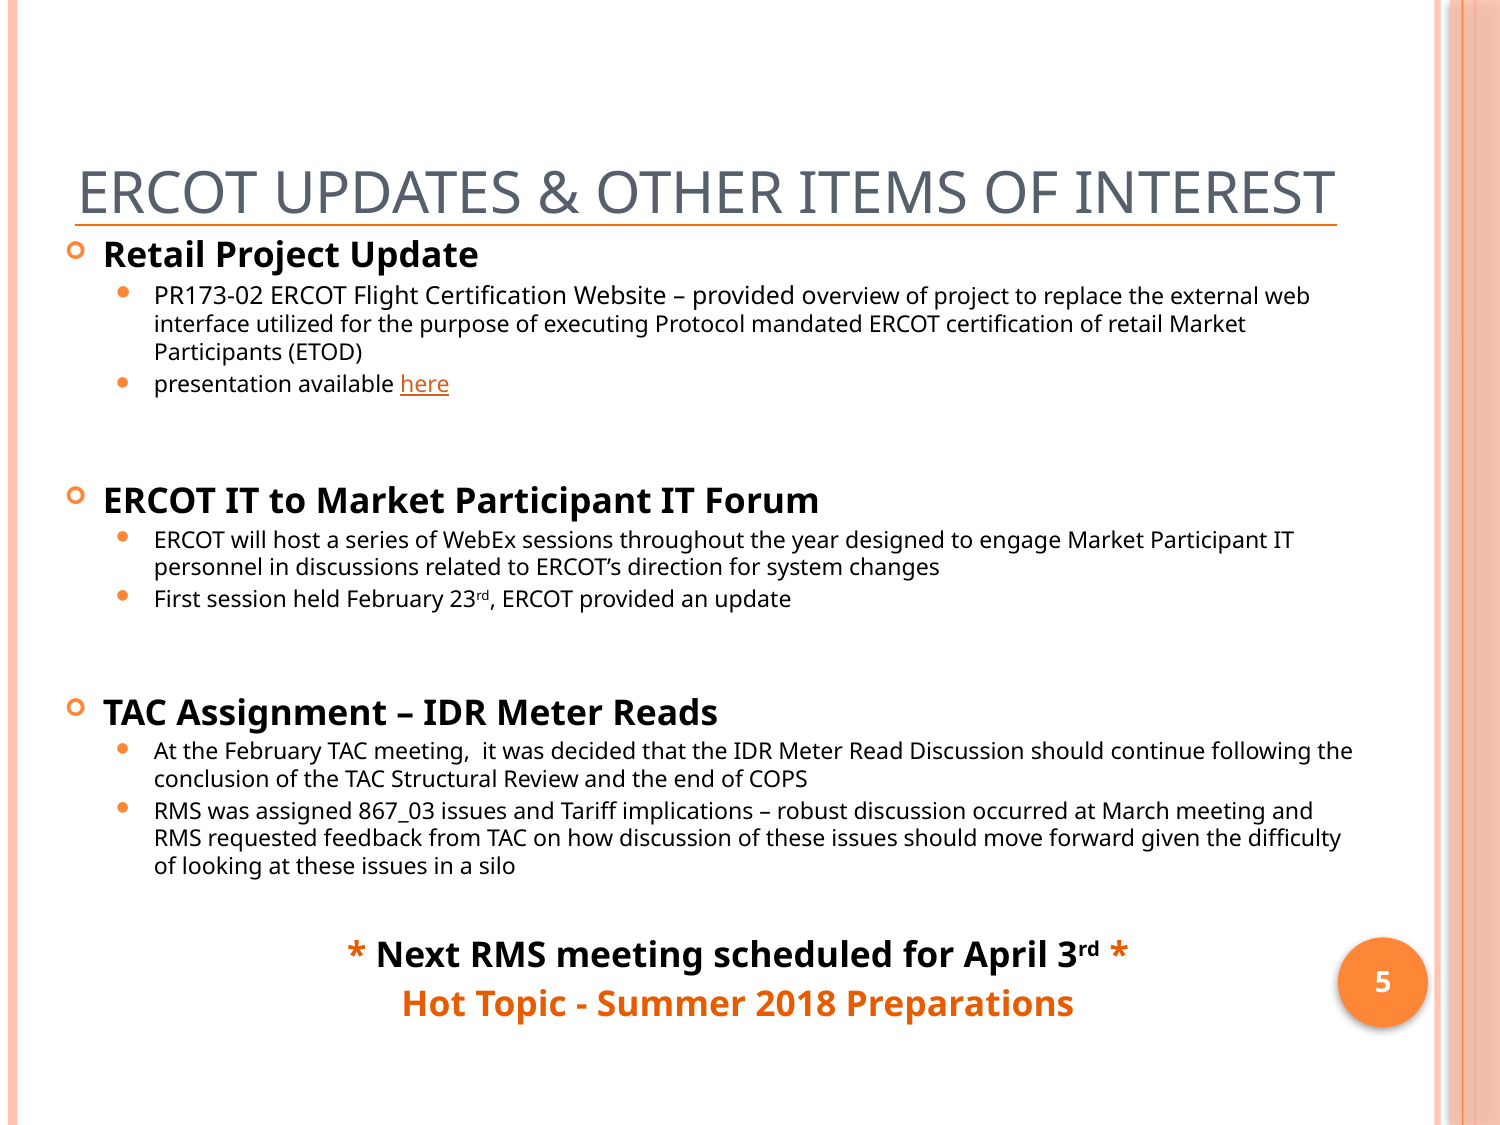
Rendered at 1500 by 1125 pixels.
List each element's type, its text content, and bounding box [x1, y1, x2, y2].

title ERCOT Updates & Other Items of Interest [62, 45, 1363, 224]
list Retail Project Update PR173-02 ERCOT Flight Certification Website – provided overview of project to replace the external web interface utilized for the purpose of executing Protocol mandated ERCOT certification of retail Market Participants (ETOD) presentation available here ERCOT IT to Market Participant IT Forum ERCOT will host a series of WebEx sessions throughout the year designed to engage Market Participant IT personnel in discussions related to ERCOT’s direction for system changes First session held February 23rd, ERCOT provided an update TAC Assignment – IDR Meter Reads At the February TAC meeting, it was decided that the IDR Meter Read Discussion should continue following the conclusion of the TAC Structural Review and the end of COPS RMS was assigned 867_03 issues and Tariff implications – robust discussion occurred at March meeting and RMS requested feedback from TAC on how discussion of these issues should move forward given the difficulty of looking at these issues in a silo * Next RMS meeting scheduled for April 3rd * Hot Topic - Summer 2018 Preparations [50, 224, 1375, 1038]
slide_number 5 [1333, 940, 1434, 1027]
